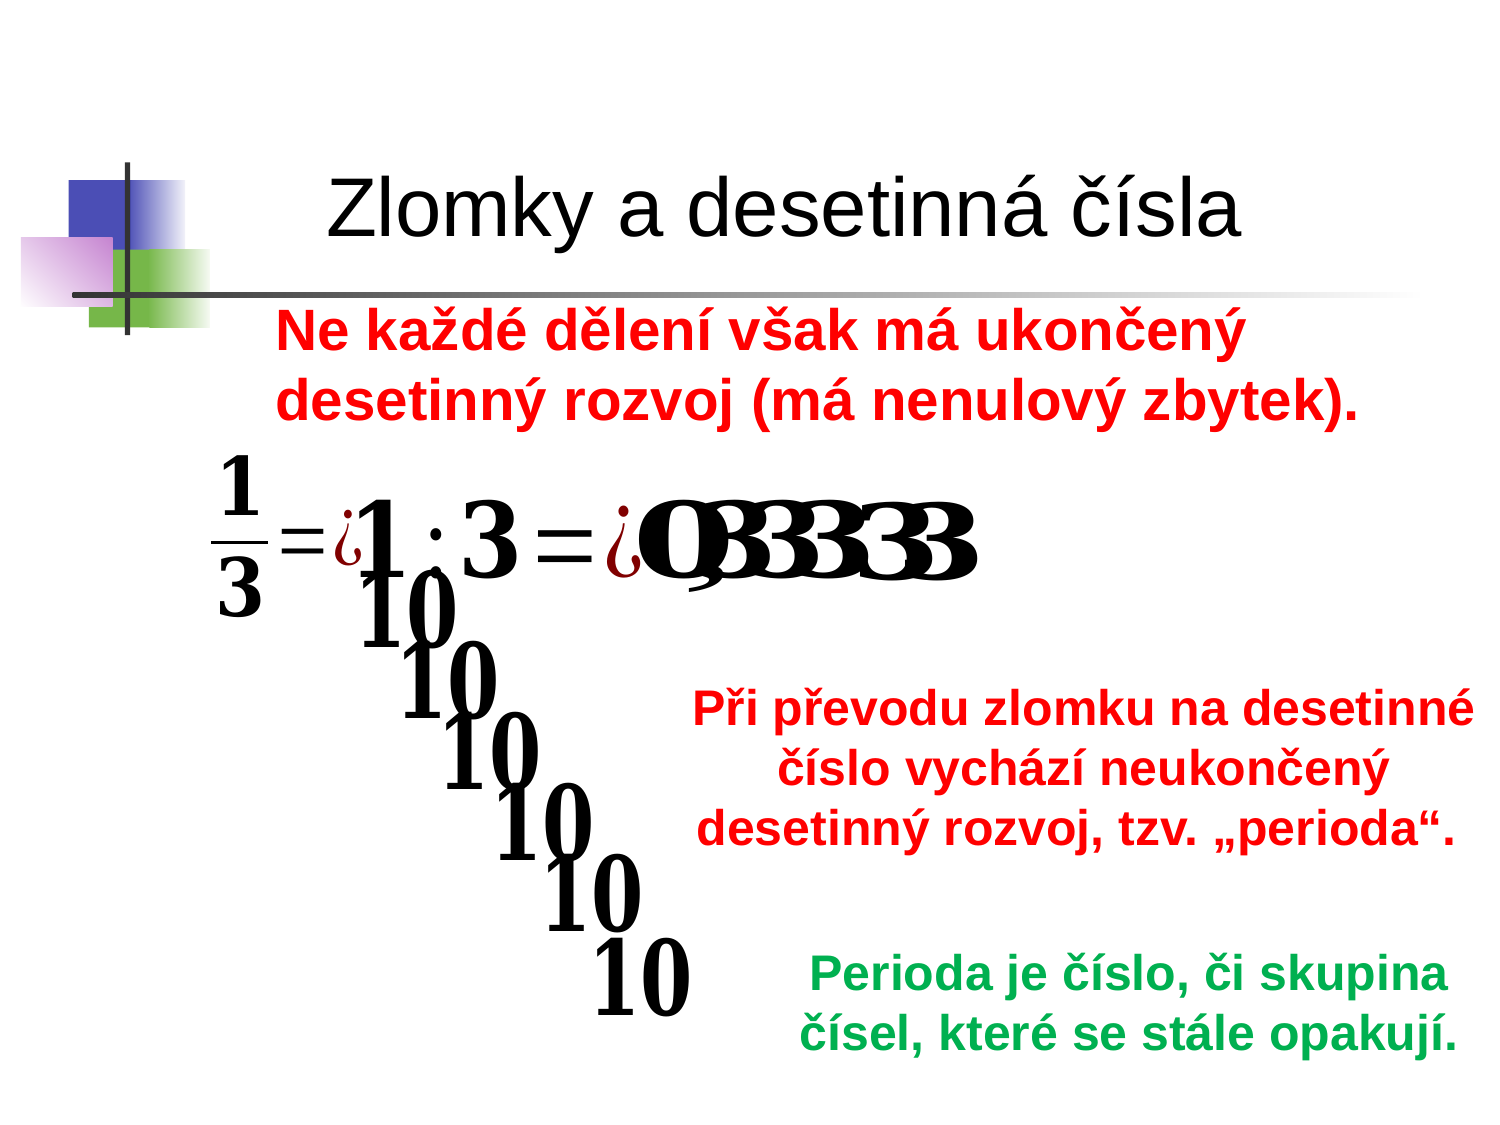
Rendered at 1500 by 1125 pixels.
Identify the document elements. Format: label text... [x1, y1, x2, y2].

text_box Perioda je číslo, či skupina čísel, které se stále opakují. [741, 933, 1500, 1068]
text_box Zlomky a desetinná čísla [230, 146, 1338, 261]
text_box Při převodu zlomku na desetinné číslo vychází neukončený desetinný rozvoj, tzv. „perioda“. [650, 667, 1500, 863]
text_box Ne každé dělení však má ukončený desetinný rozvoj (má nenulový zbytek). [260, 287, 1500, 437]
